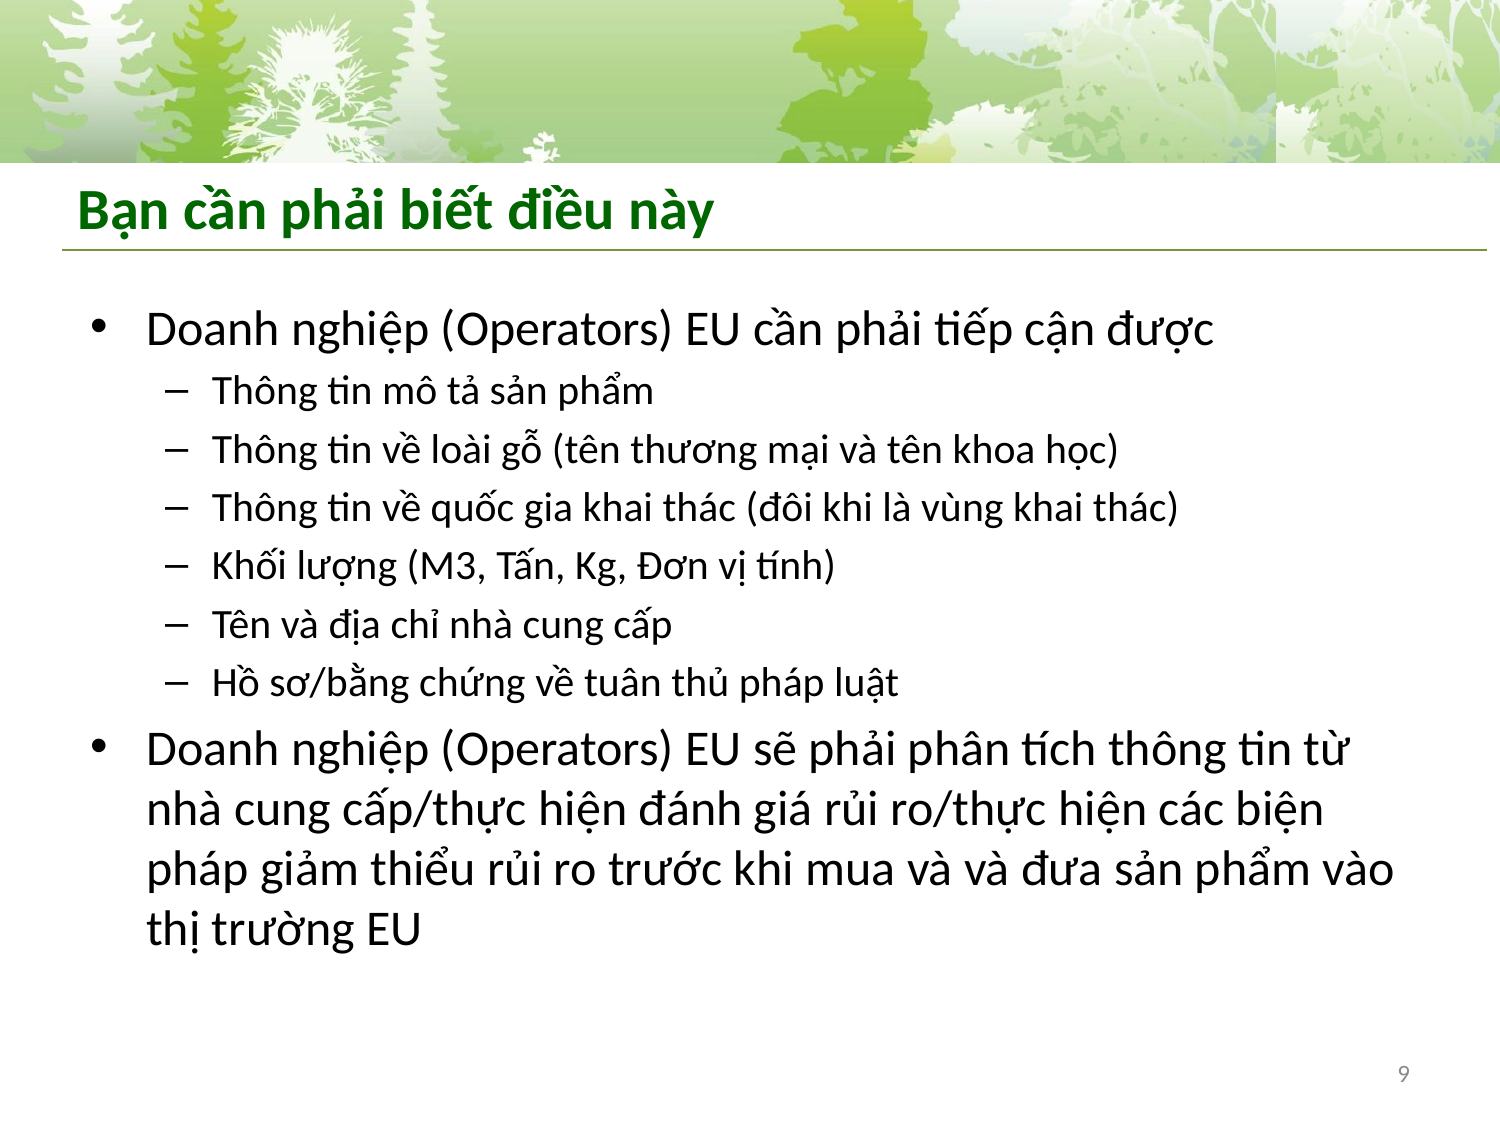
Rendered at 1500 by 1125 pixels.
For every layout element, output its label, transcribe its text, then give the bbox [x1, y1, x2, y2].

title Bạn cần phải biết điều này [62, 174, 1350, 238]
picture [0, 0, 1500, 163]
list Doanh nghiệp (Operators) EU cần phải tiếp cận được Thông tin mô tả sản phẩm Thông tin về loài gỗ (tên thương mại và tên khoa học) Thông tin về quốc gia khai thác (đôi khi là vùng khai thác) Khối lượng (M3, Tấn, Kg, Đơn vị tính) Tên và địa chỉ nhà cung cấp Hồ sơ/bằng chứng về tuân thủ pháp luật Doanh nghiệp (Operators) EU sẽ phải phân tích thông tin từ nhà cung cấp/thực hiện đánh giá rủi ro/thực hiện các biện pháp giảm thiểu rủi ro trước khi mua và và đưa sản phẩm vào thị trường EU [75, 287, 1425, 1005]
slide_number 9 [1074, 1042, 1425, 1103]
